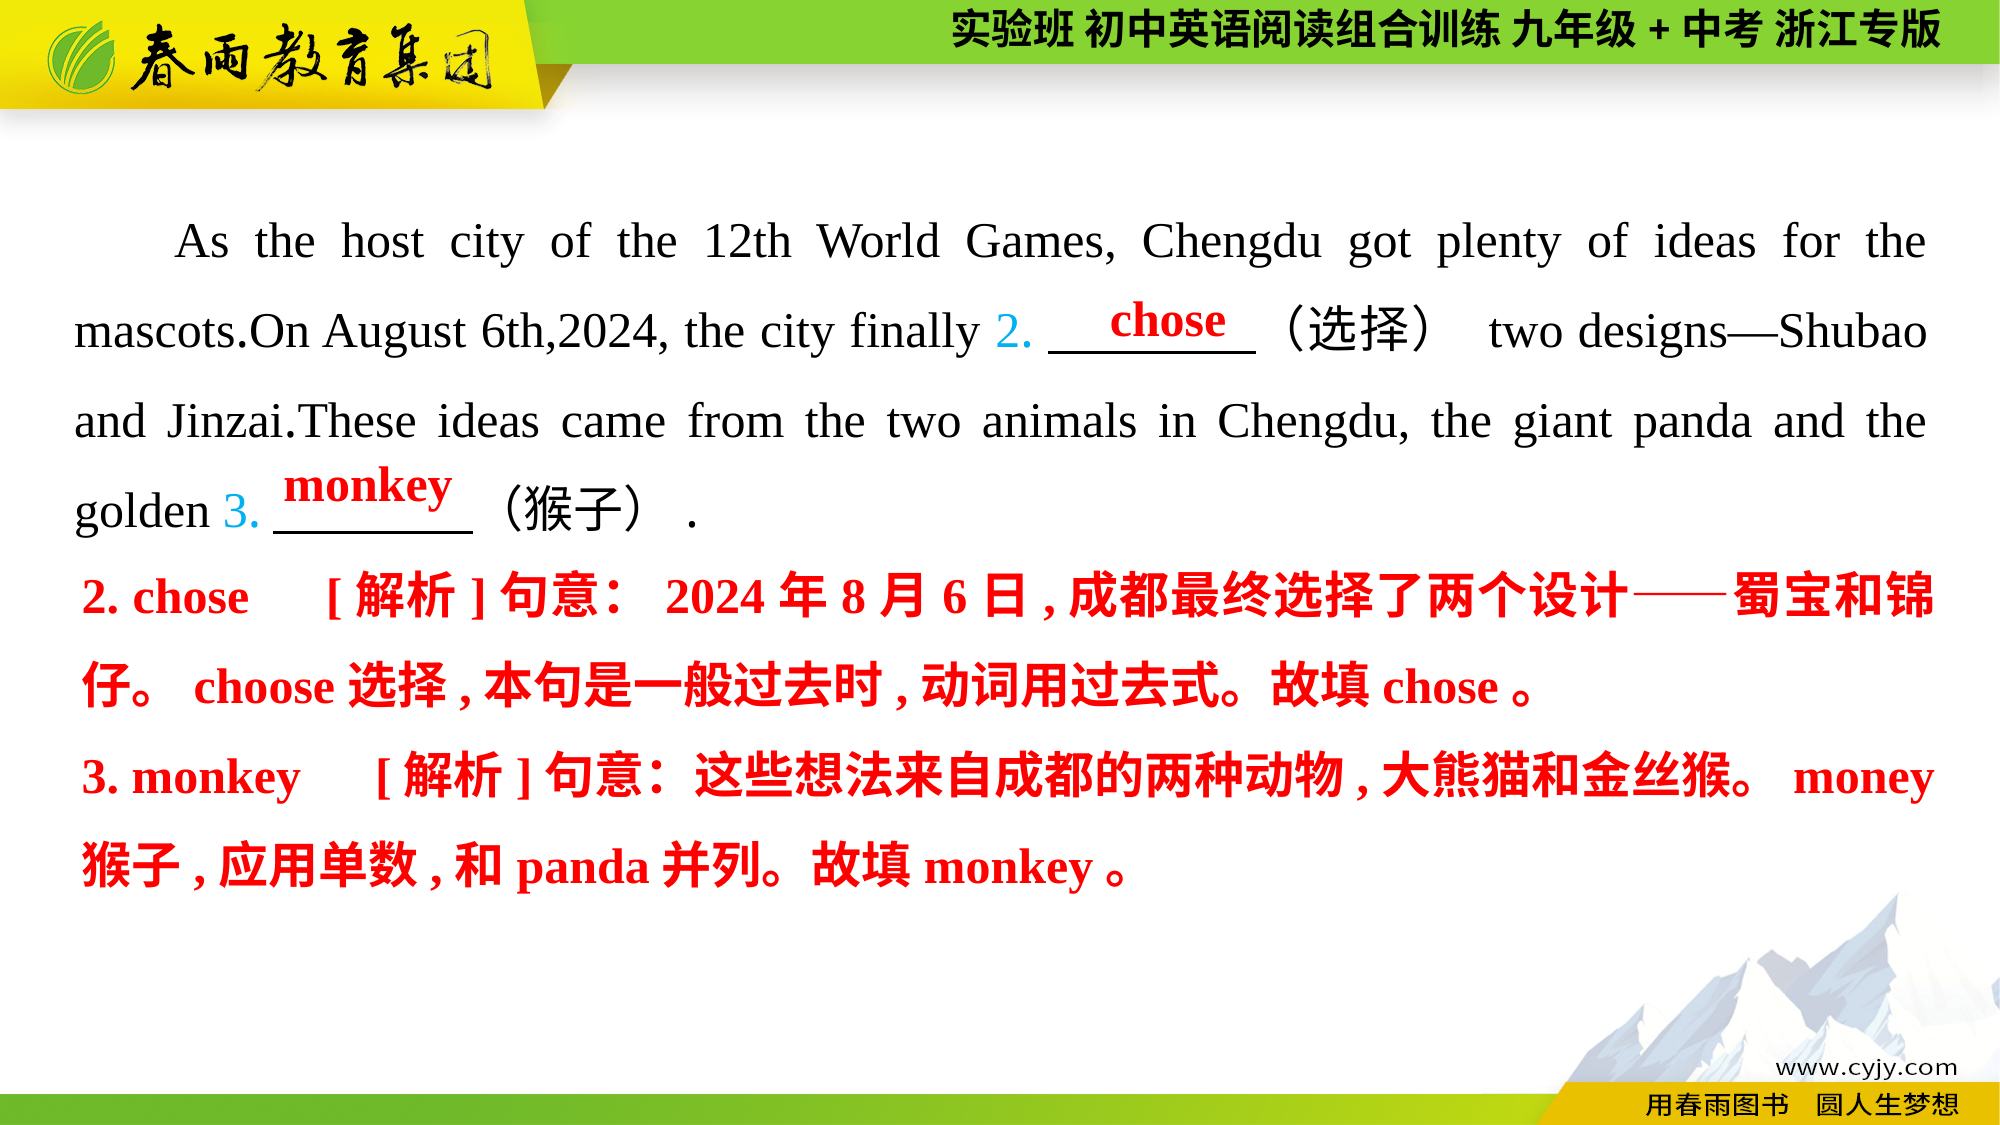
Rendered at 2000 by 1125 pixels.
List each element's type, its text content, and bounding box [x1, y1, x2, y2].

list As the host city of the 12th World Games, Chengdu got plenty of ideas for the mascots.On August 6th,2024, the city finally 2. （选择） two designs—Shubao and Jinzai.These ideas came from the two animals in Chengdu, the giant panda and the golden 3. （猴子）. [59, 169, 1944, 549]
text_box monkey [268, 444, 468, 520]
text_box 2. chose [解析]句意：2024年8月6日,成都最终选择了两个设计——蜀宝和锦仔。choose选择,本句是一般过去时,动词用过去式。故填chose。 3. monkey [解析]句意：这些想法来自成都的两种动物,大熊猫和金丝猴。money猴子,应用单数,和panda并列。故填monkey。 [66, 526, 1951, 902]
picture [0, 0, 2000, 1125]
text_box chose [1095, 278, 1242, 354]
